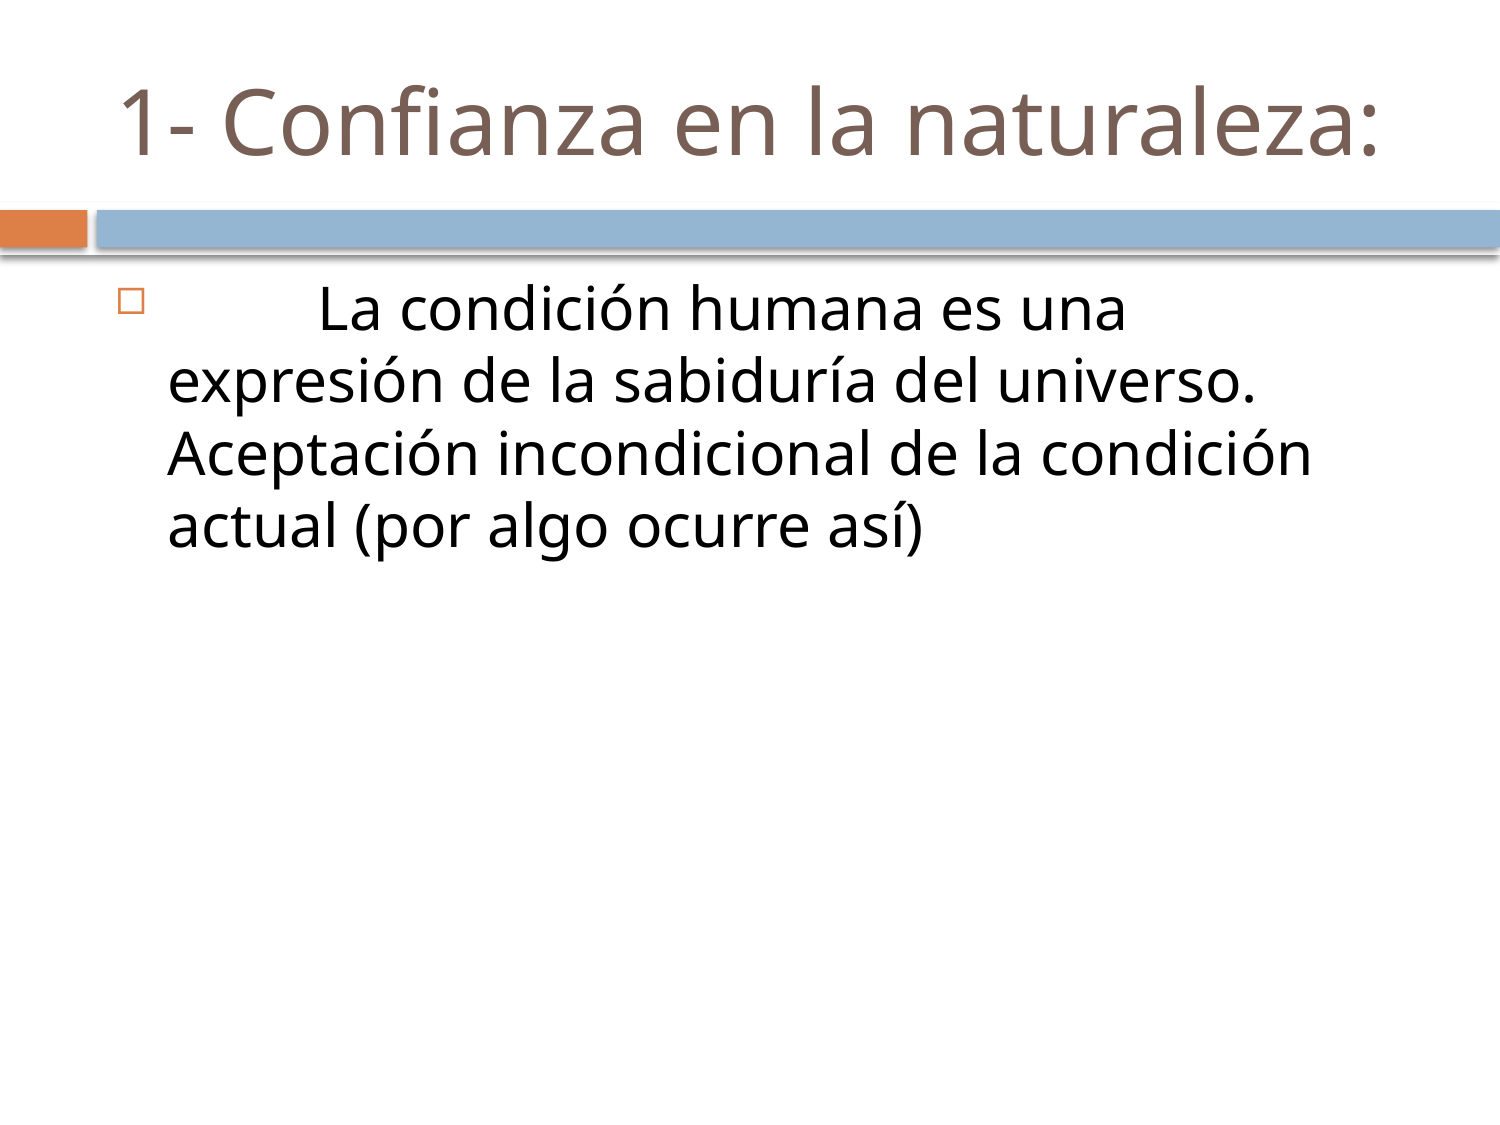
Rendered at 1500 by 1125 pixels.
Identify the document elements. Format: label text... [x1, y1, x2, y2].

title 1- Confianza en la naturaleza: [100, 37, 1438, 200]
list La condición humana es una expresión de la sabiduría del universo. Aceptación incondicional de la condición actual (por algo ocurre así) [100, 262, 1438, 1000]
